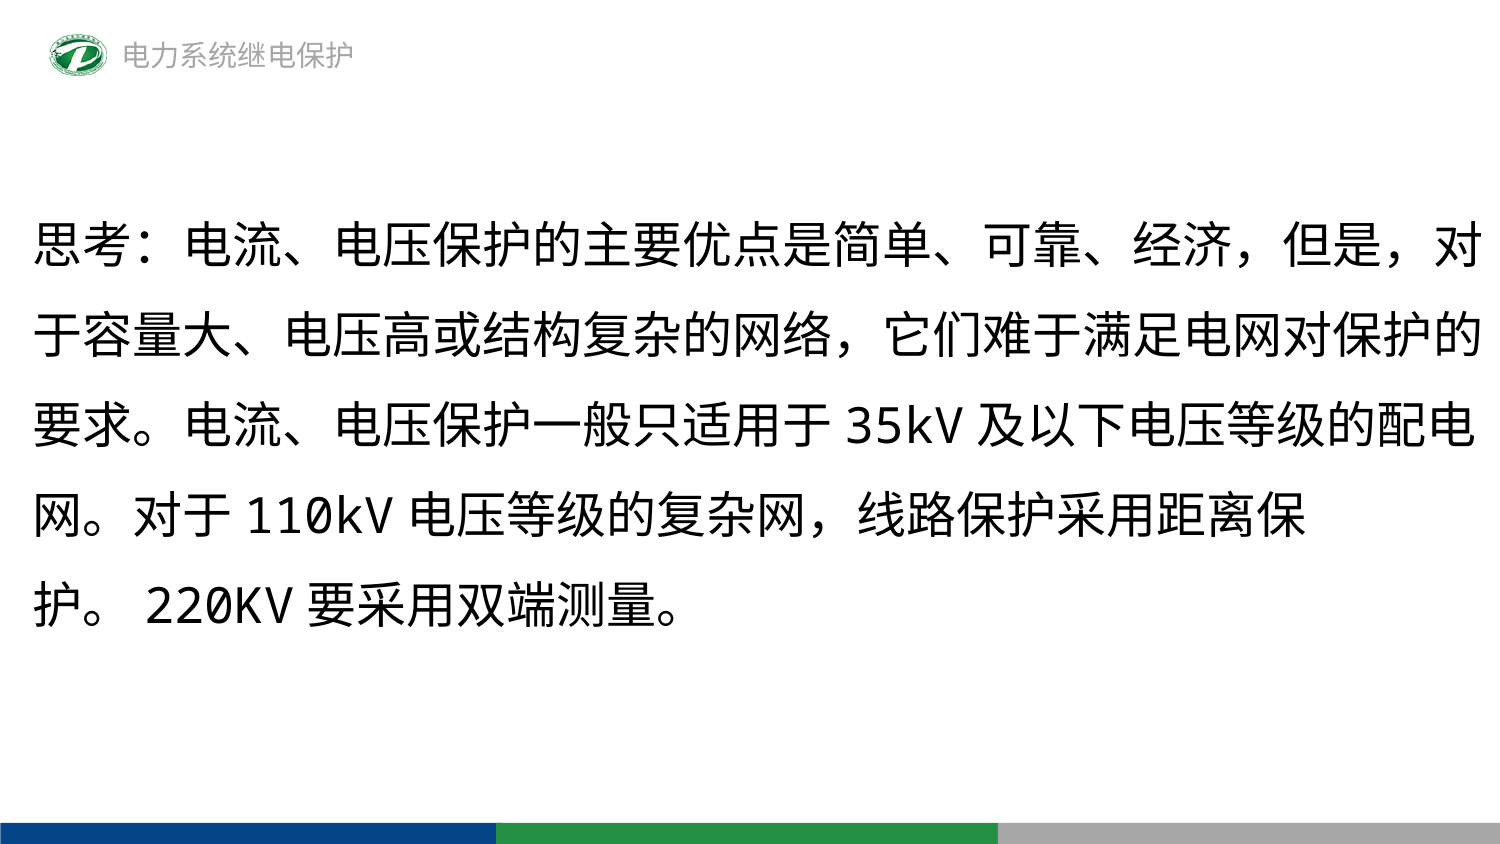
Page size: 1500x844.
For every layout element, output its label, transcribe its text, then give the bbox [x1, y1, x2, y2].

text_box [494, 821, 996, 844]
text_box 电力系统继电保护 [122, 29, 370, 80]
picture [41, 19, 118, 91]
text_box [996, 821, 1500, 844]
text_box [0, 821, 494, 844]
text_box 思考：电流、电压保护的主要优点是简单、可靠、经济，但是，对于容量大、电压高或结构复杂的网络，它们难于满足电网对保护的要求。电流、电压保护一般只适用于35kV及以下电压等级的配电网。对于110kV电压等级的复杂网，线路保护采用距离保护。220KV要采用双端测量。 [17, 175, 1500, 641]
